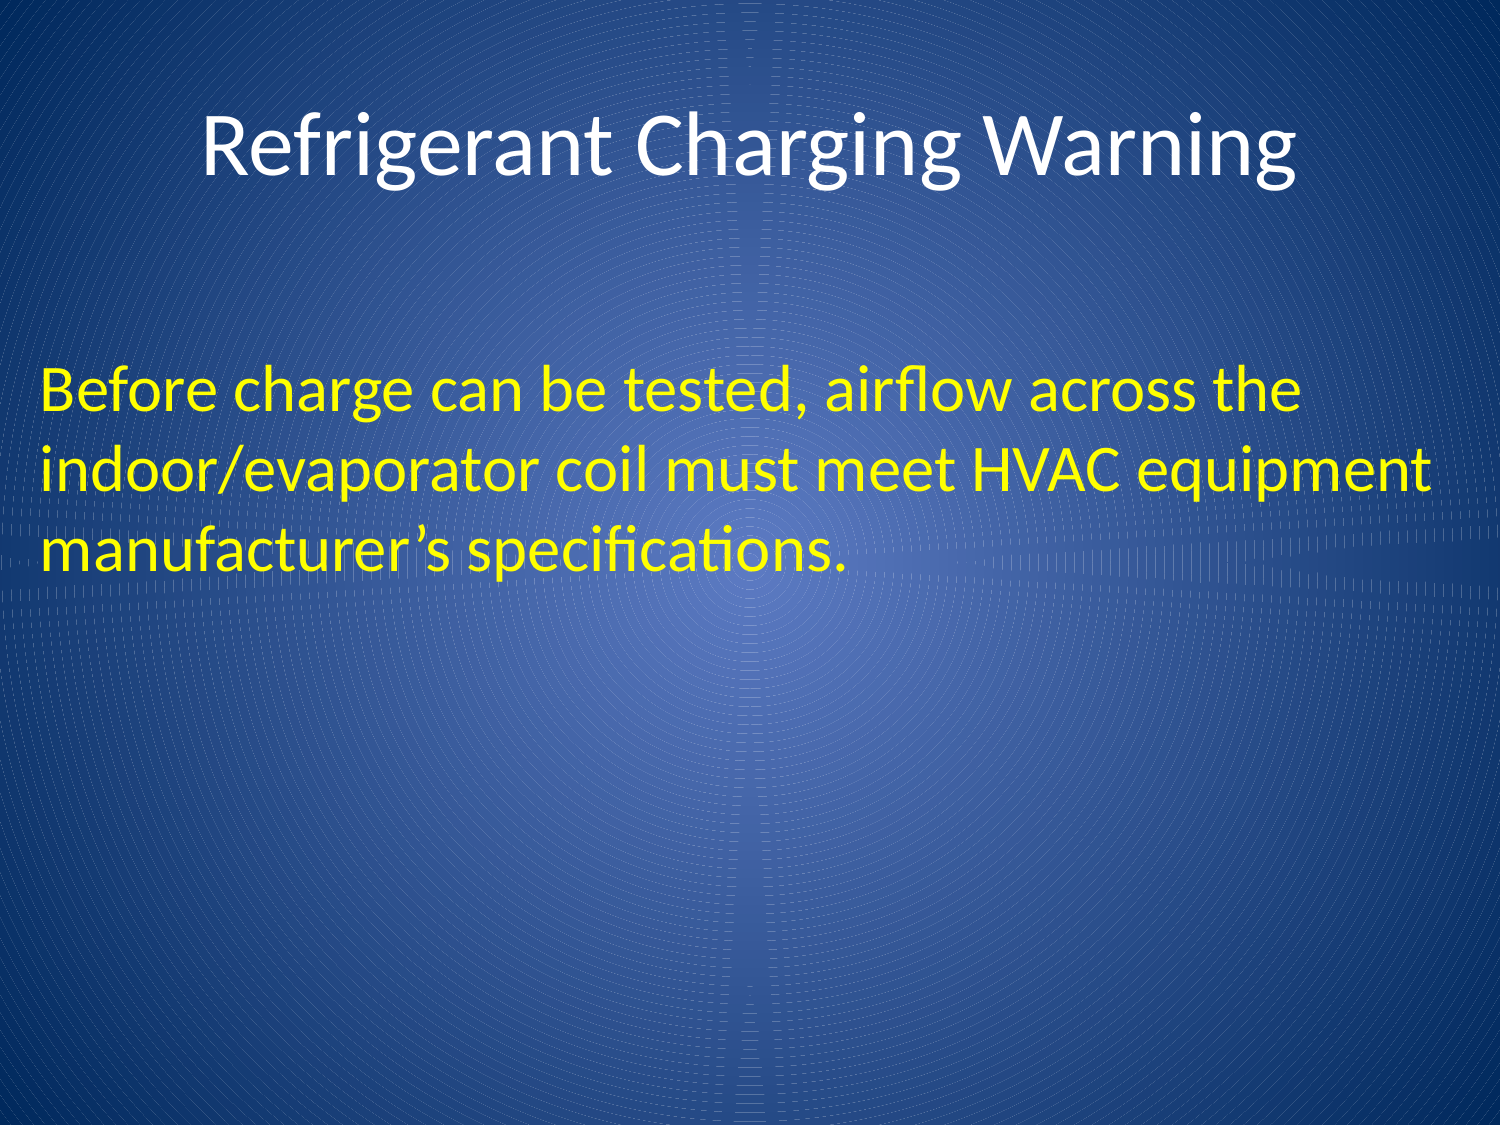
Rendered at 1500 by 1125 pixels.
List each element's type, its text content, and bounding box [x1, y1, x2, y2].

title Refrigerant Charging Warning [75, 45, 1425, 233]
list Before charge can be tested, airflow across the indoor/evaporator coil must meet HVAC equipment manufacturer’s specifications. [24, 337, 1475, 1100]
